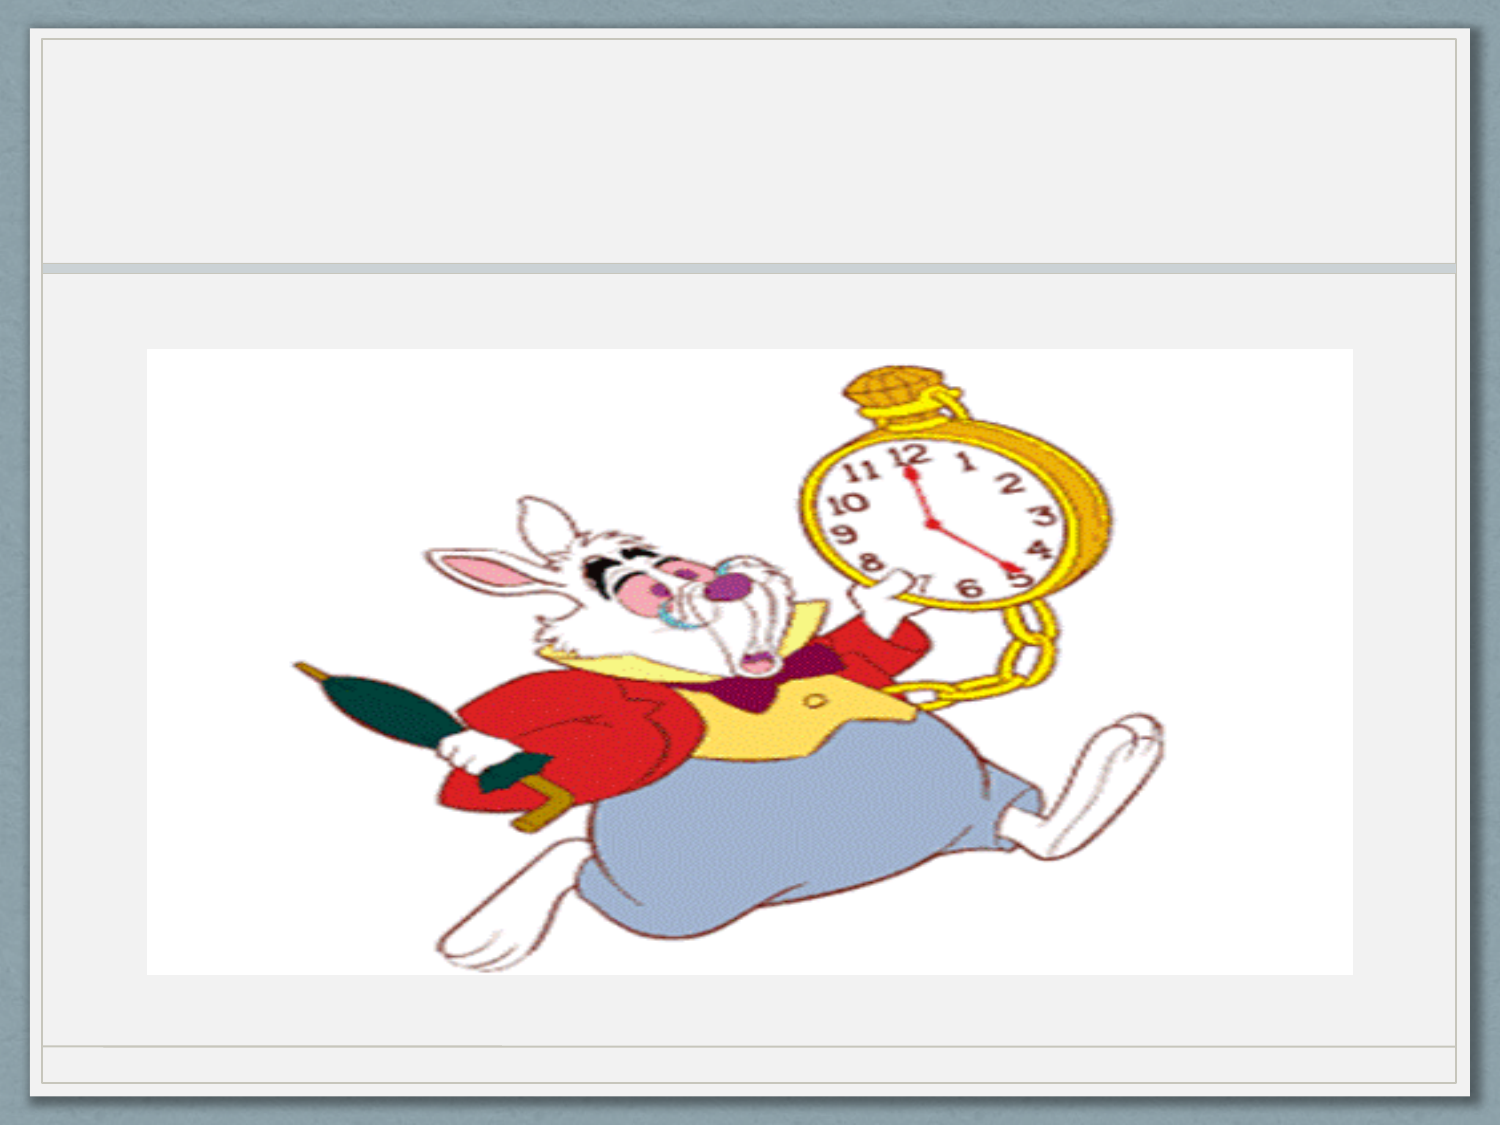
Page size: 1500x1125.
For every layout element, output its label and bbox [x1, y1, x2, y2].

picture [147, 349, 1354, 976]
